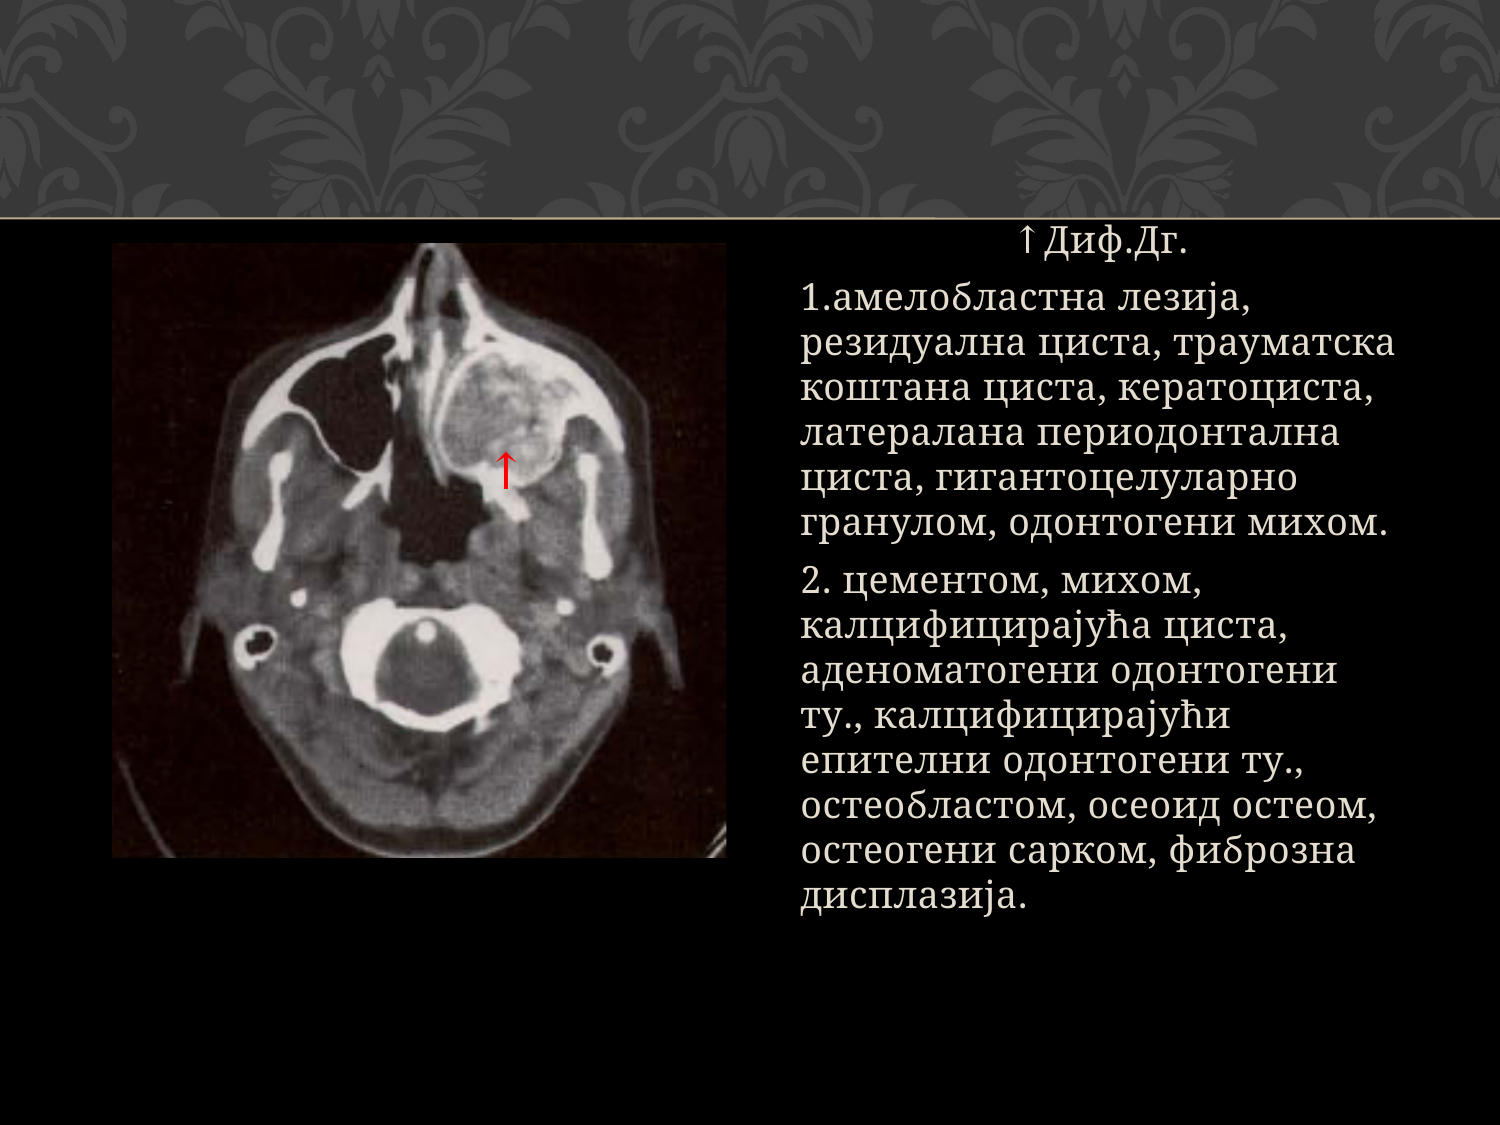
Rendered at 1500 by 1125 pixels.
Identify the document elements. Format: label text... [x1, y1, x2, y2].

list ↑Диф.Дг. 1.амелобластна лезија, резидуална циста, трауматска коштана циста, кератоциста, латералана периодонтална циста, гигантоцелуларно гранулом, одонтогени миxом. 2. цементом, миxом, калцифицирајућа циста, аденоматогени одонтогени ту., калцифицирајући епителни одонтогени ту., остеобластом, осеоид остеом, остеогени сарком, фиброзна дисплазија. [785, 208, 1425, 1012]
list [111, 243, 727, 859]
